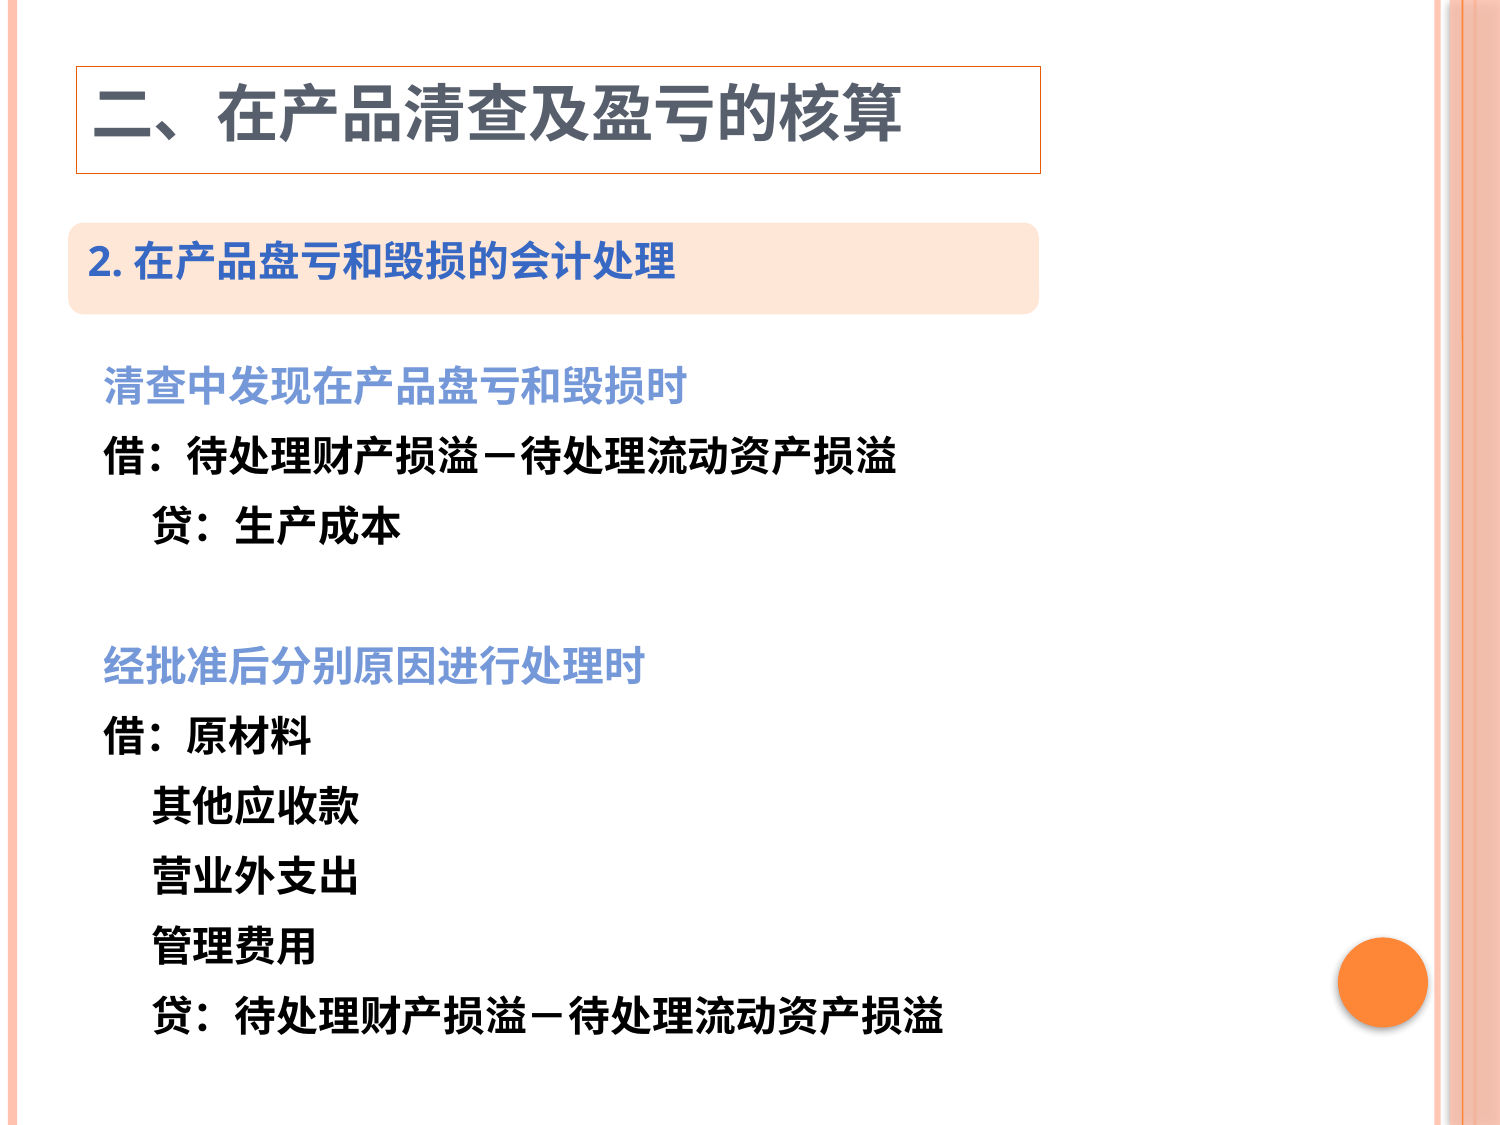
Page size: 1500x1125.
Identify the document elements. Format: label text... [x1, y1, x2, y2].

text_box 清查中发现在产品盘亏和毁损时 借：待处理财产损溢－待处理流动资产损溢 贷：生产成本 经批准后分别原因进行处理时 借：原材料 其他应收款 营业外支出 管理费用 贷：待处理财产损溢－待处理流动资产损溢 [88, 332, 1365, 1047]
text_box 2.在产品盘亏和毁损的会计处理 [68, 222, 1040, 315]
text_box 二、在产品清查及盈亏的核算 [76, 66, 1041, 174]
